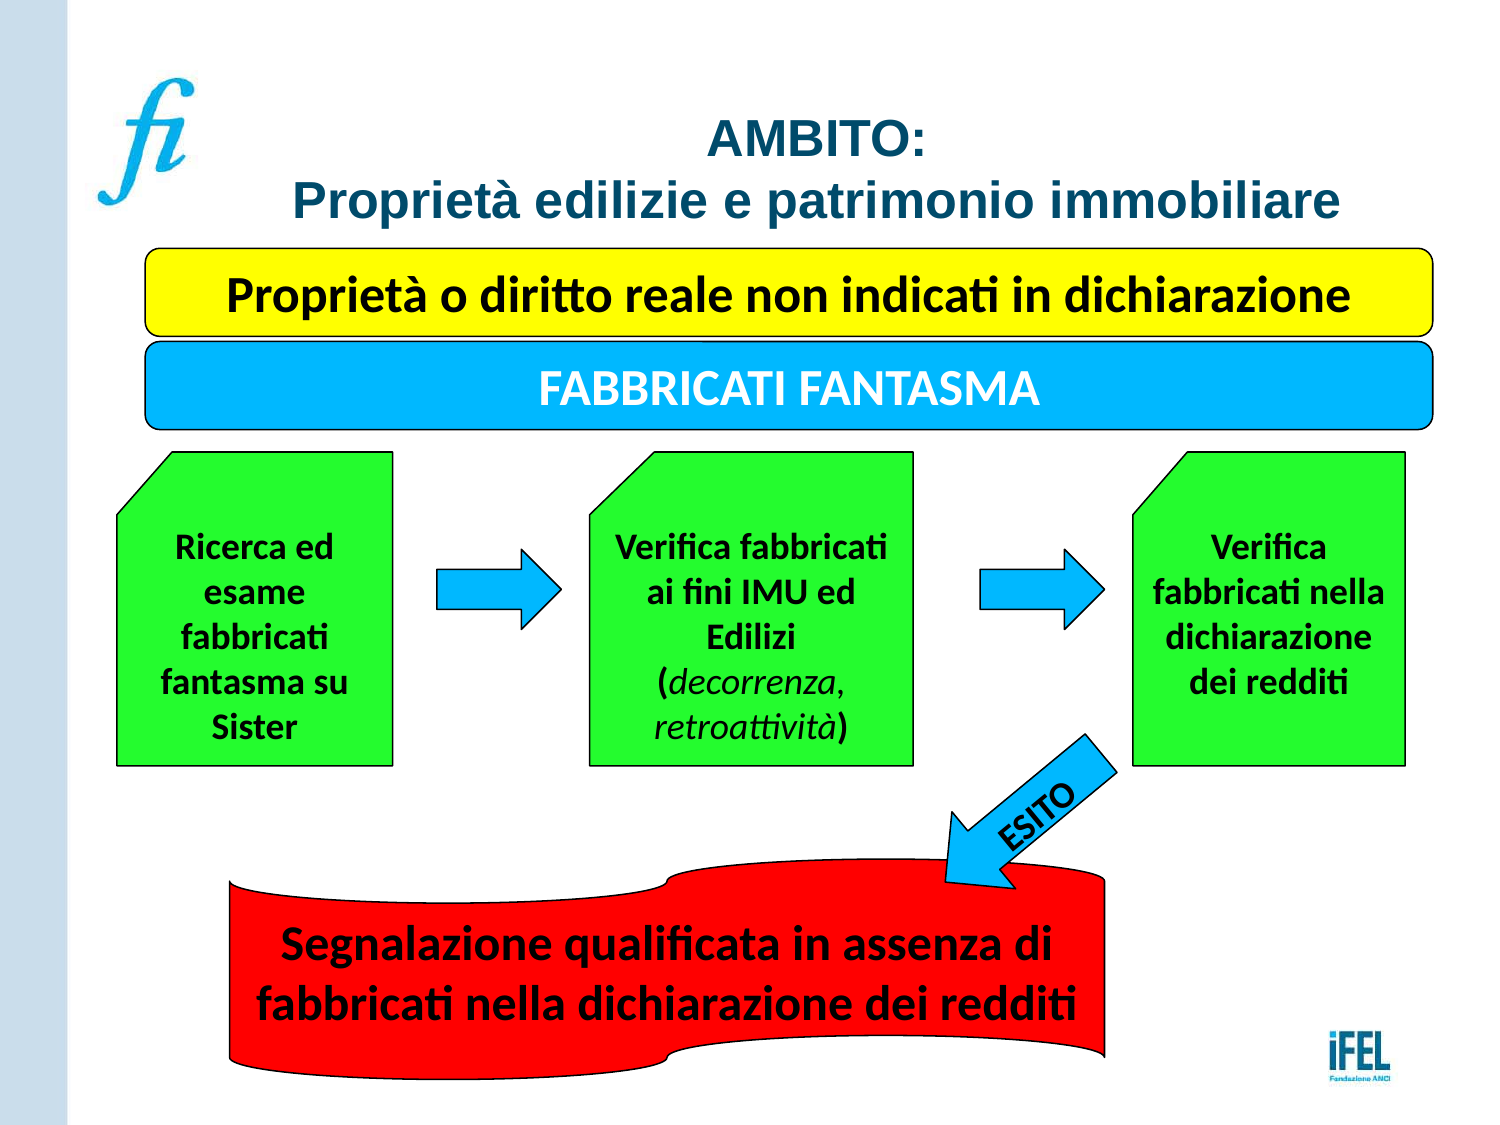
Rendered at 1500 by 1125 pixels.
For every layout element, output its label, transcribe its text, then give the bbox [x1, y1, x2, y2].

text_box ESITO [945, 733, 1118, 889]
picture [0, 0, 1500, 1125]
text_box [436, 549, 562, 630]
text_box [980, 549, 1105, 630]
text_box Proprietà o diritto reale non indicati in dichiarazione [145, 248, 1433, 337]
text_box AMBITO: Proprietà edilizie e patrimonio immobiliare [229, 97, 1406, 241]
text_box Verifica fabbricati ai fini IMU ed Edilizi (decorrenza, retroattività) [589, 452, 914, 766]
text_box Segnalazione qualificata in assenza di fabbricati nella dichiarazione dei redditi [229, 859, 1105, 1080]
text_box Verifica fabbricati nella dichiarazione dei redditi [1132, 452, 1406, 766]
text_box FABBRICATI FANTASMA [145, 341, 1433, 430]
text_box Ricerca ed esame fabbricati fantasma su Sister [116, 452, 393, 766]
